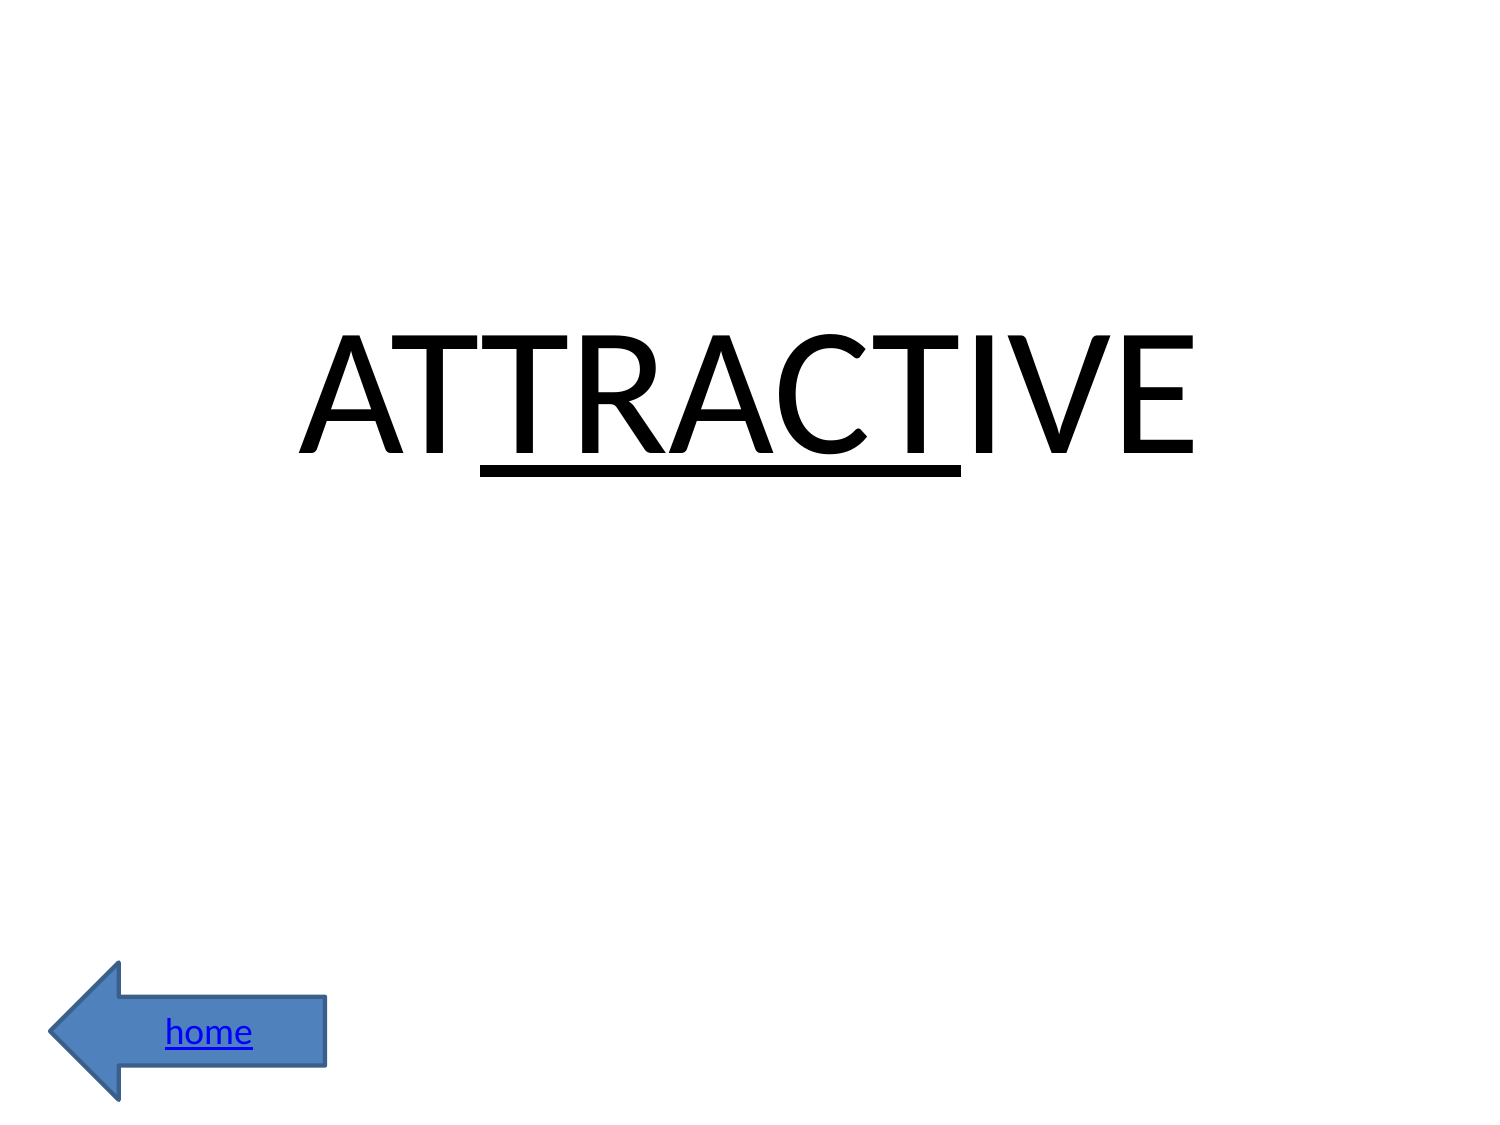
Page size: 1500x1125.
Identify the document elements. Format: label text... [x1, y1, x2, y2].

text_box home [150, 999, 325, 1060]
list ATTRACTIVE [75, 262, 1425, 1005]
text_box [47, 960, 328, 1102]
